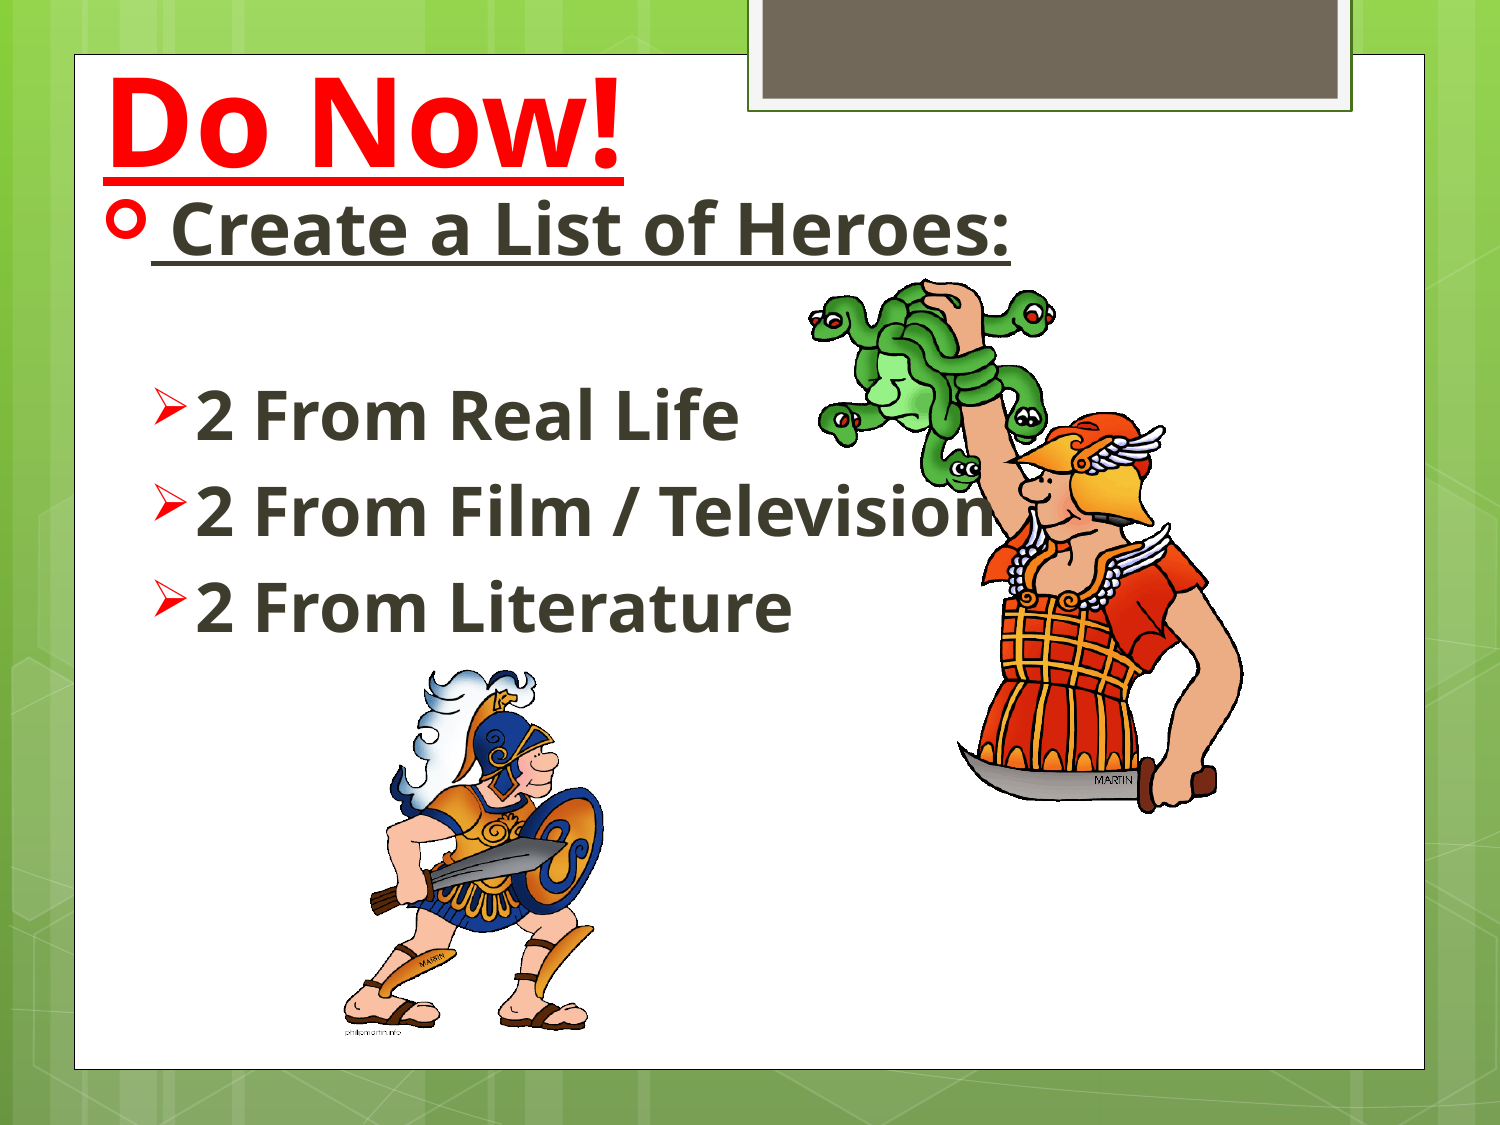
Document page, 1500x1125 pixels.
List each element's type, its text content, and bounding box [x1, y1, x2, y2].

picture [787, 262, 1258, 828]
picture [337, 662, 613, 1041]
list Create a List of Heroes: 2 From Real Life 2 From Film / Television 2 From Literature [75, 174, 1050, 751]
title Do Now! [87, 12, 1438, 200]
